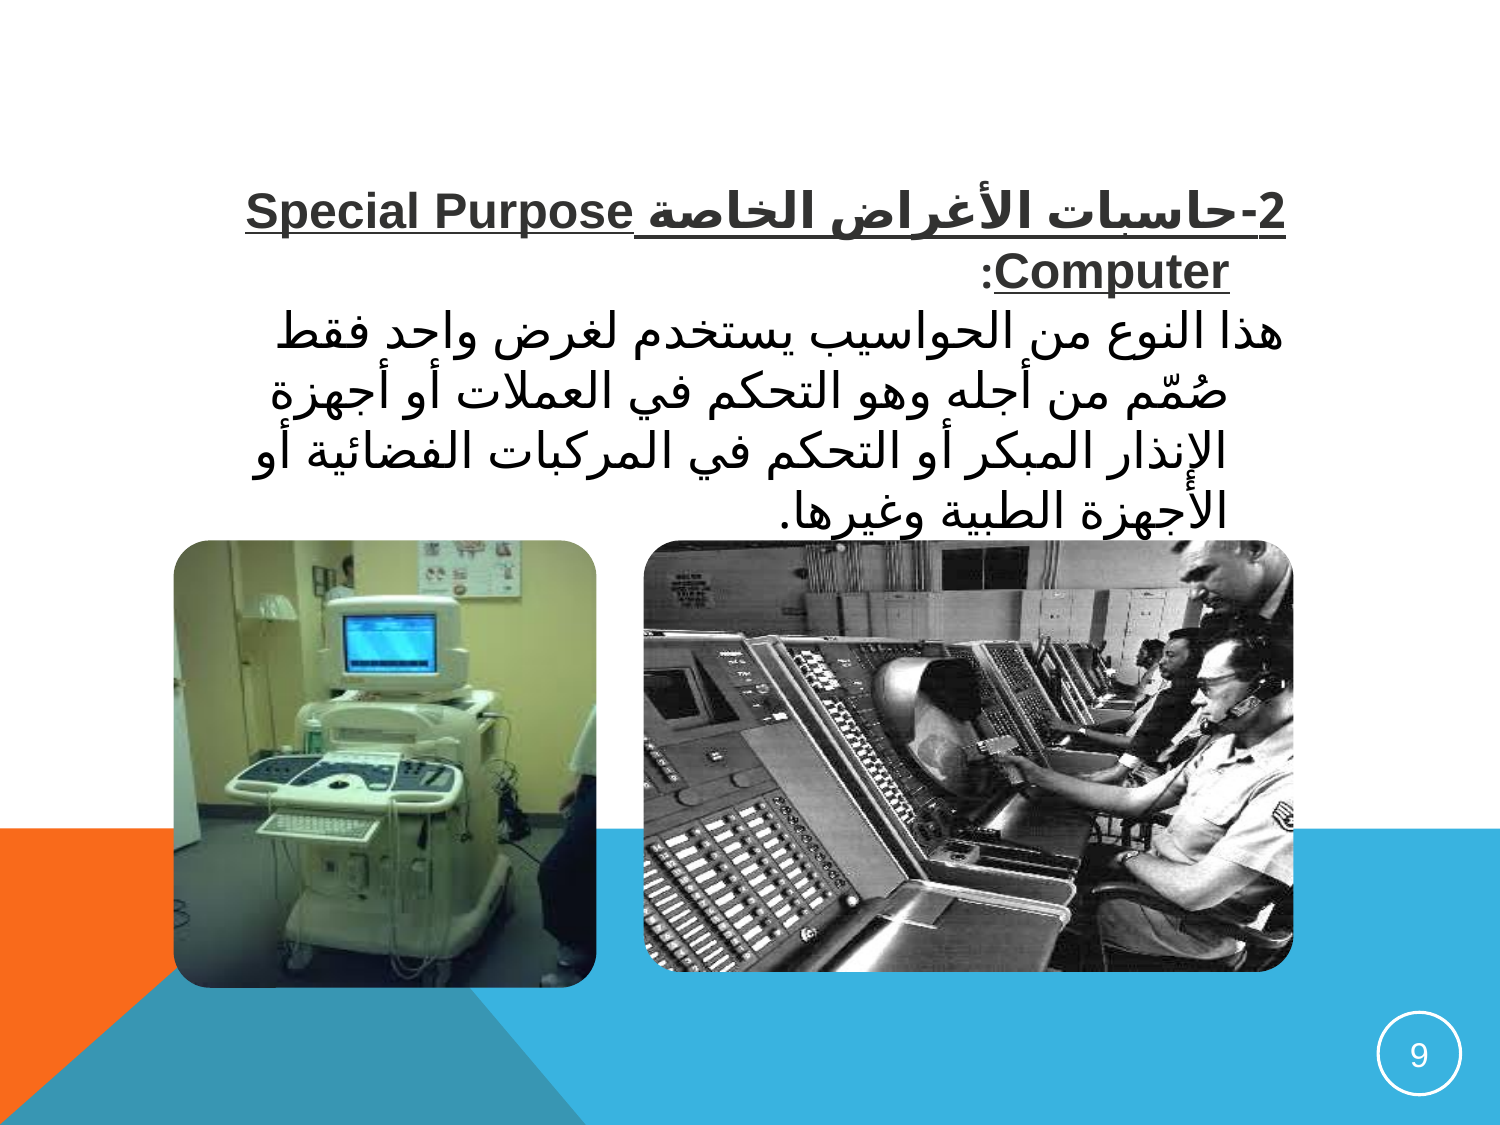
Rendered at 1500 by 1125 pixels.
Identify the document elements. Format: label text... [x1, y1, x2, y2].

text_box 2-حاسبات الأغراض الخاصة Special Purpose Computer: هذا النوع من الحواسيب يستخدم لغرض واحد فقط صُمّم من أجله وهو التحكم في العملات أو أجهزة الإنذار المبكر أو التحكم في المركبات الفضائية أو الأجهزة الطبية وغيرها. [187, 111, 1301, 596]
picture [173, 540, 597, 988]
slide_number 9 [1376, 1010, 1463, 1097]
picture [643, 540, 1294, 973]
